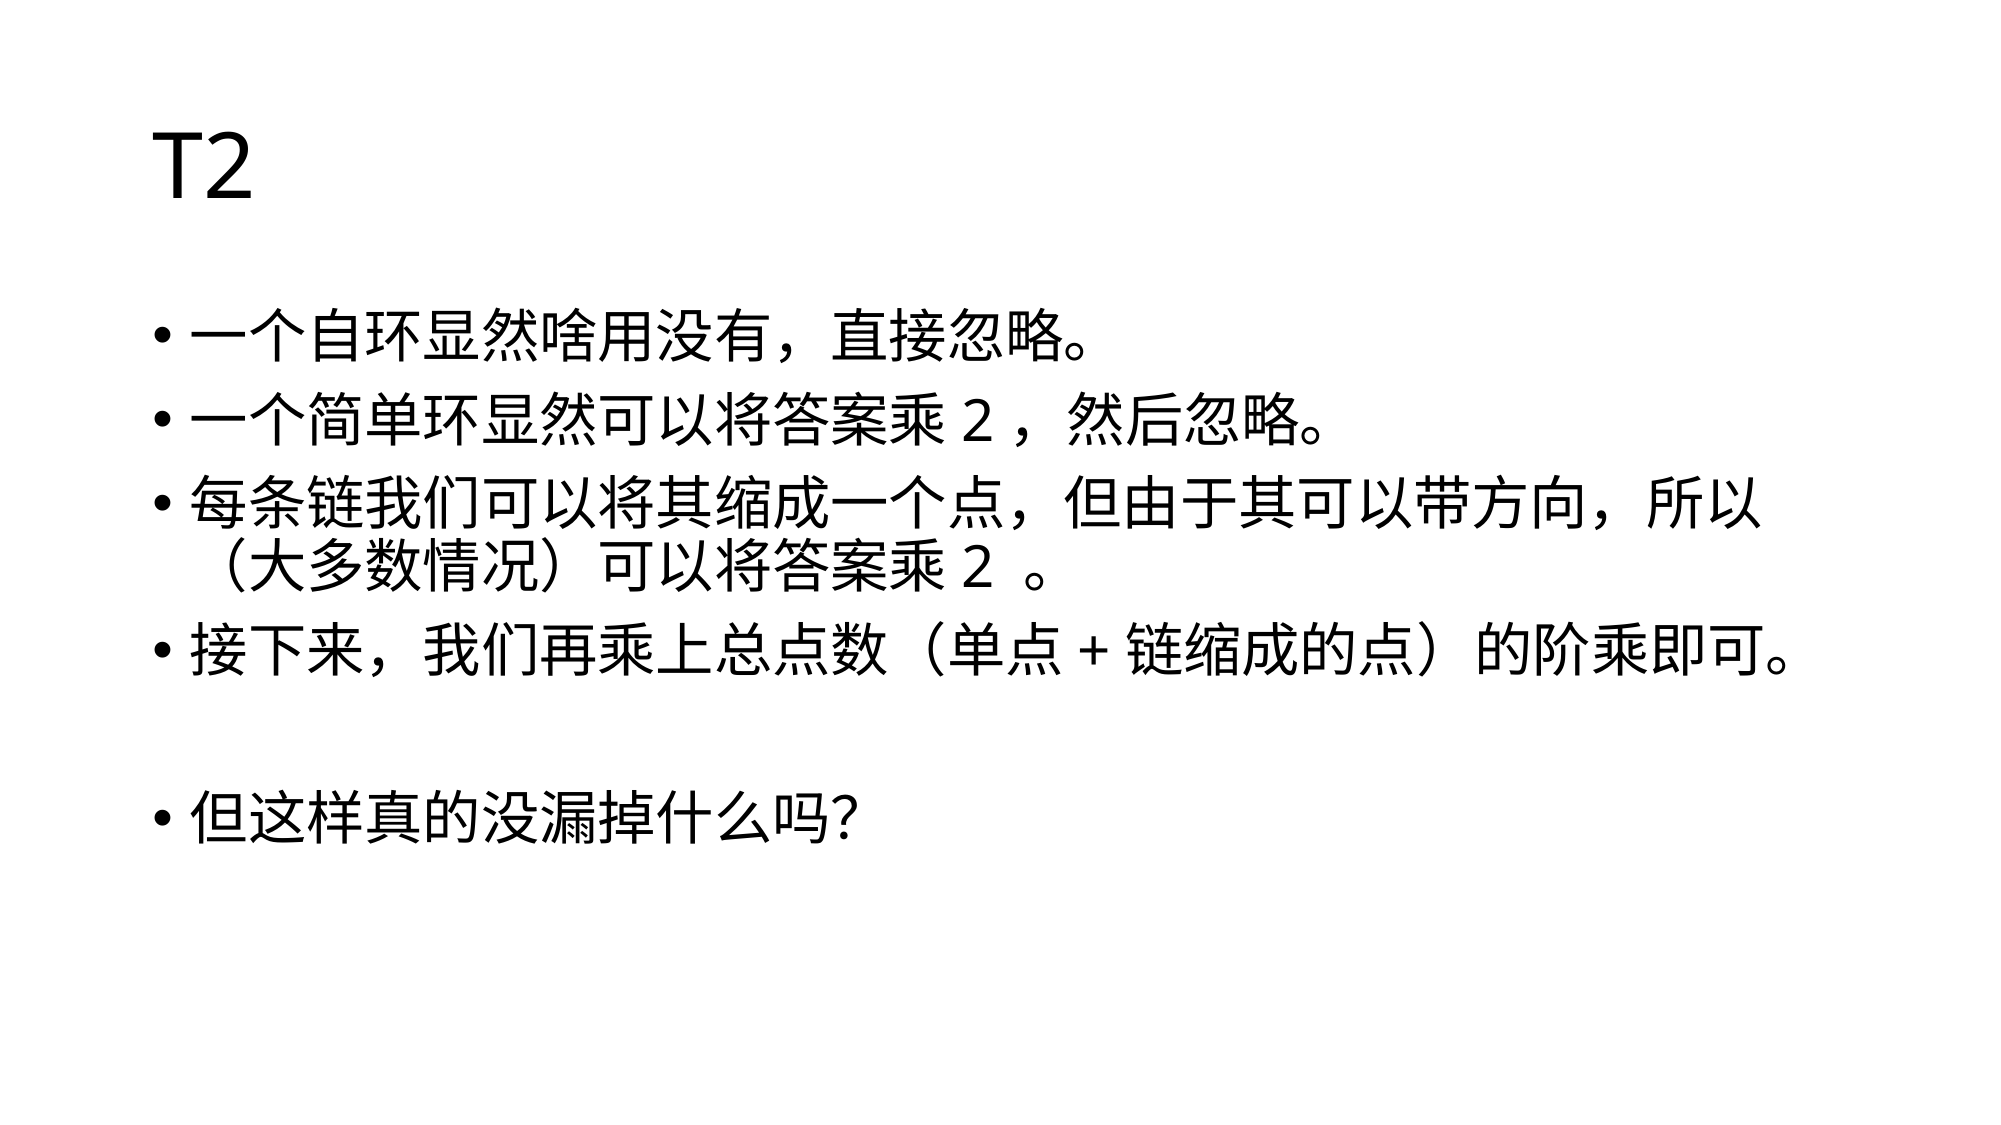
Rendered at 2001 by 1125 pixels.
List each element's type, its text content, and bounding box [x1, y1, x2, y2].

list 一个自环显然啥用没有，直接忽略。 一个简单环显然可以将答案乘2，然后忽略。 每条链我们可以将其缩成一个点，但由于其可以带方向，所以（大多数情况）可以将答案乘2 。 接下来，我们再乘上总点数（单点+链缩成的点）的阶乘即可。 但这样真的没漏掉什么吗？ [137, 299, 1863, 1014]
title T2 [137, 59, 1863, 278]
